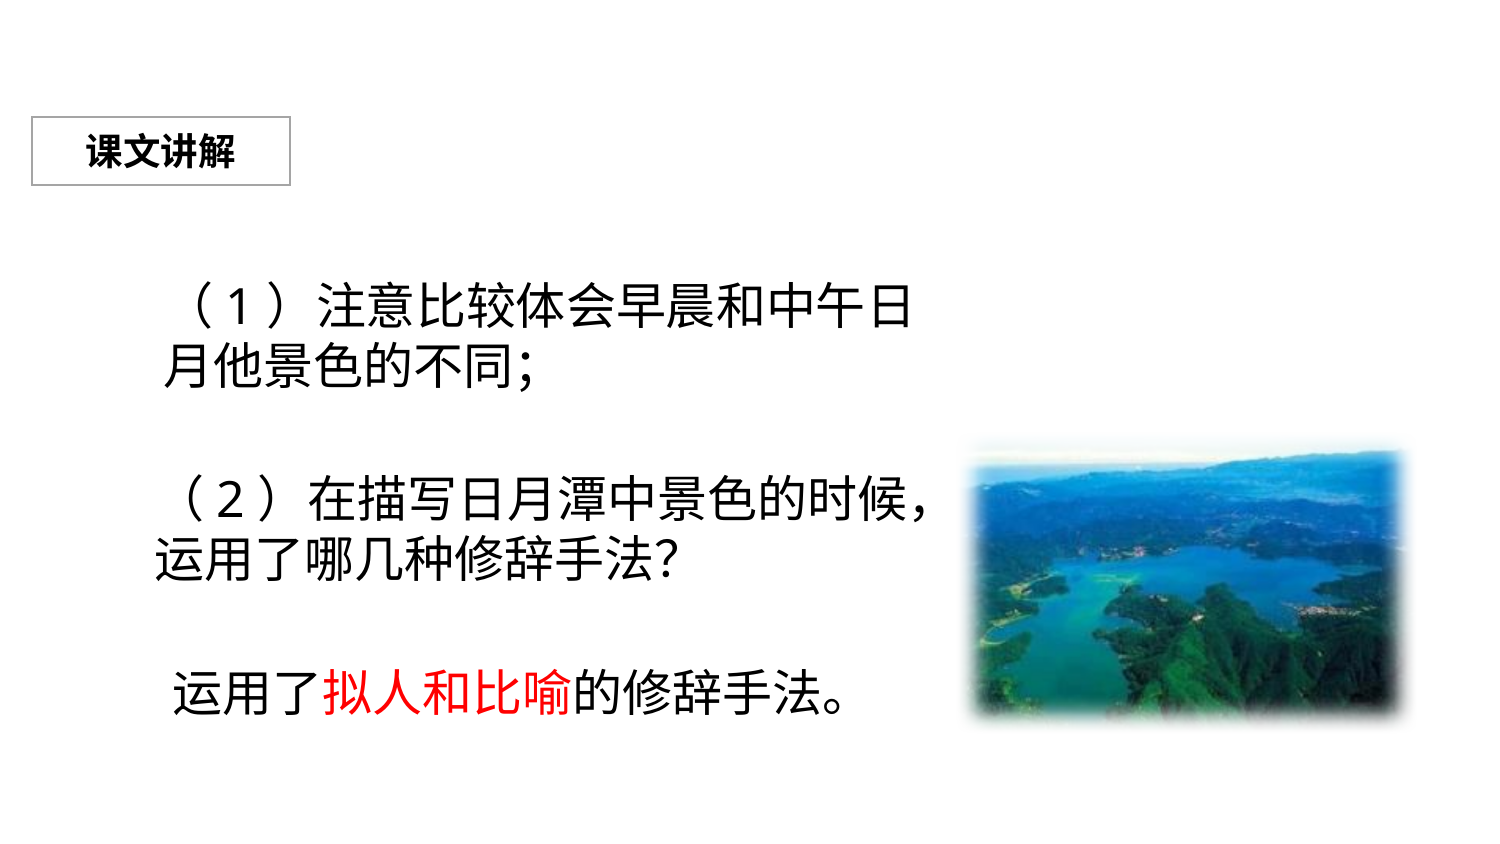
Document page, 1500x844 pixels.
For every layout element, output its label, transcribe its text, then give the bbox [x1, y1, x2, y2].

text_box 课文讲解 [31, 116, 291, 186]
text_box （2）在描写日月潭中景色的时候，运用了哪几种修辞手法？ [143, 462, 955, 654]
text_box （1）注意比较体会早晨和中午日月他景色的不同； [152, 268, 961, 401]
picture [955, 431, 1417, 735]
text_box 运用了拟人和比喻的修辞手法。 [161, 655, 955, 727]
